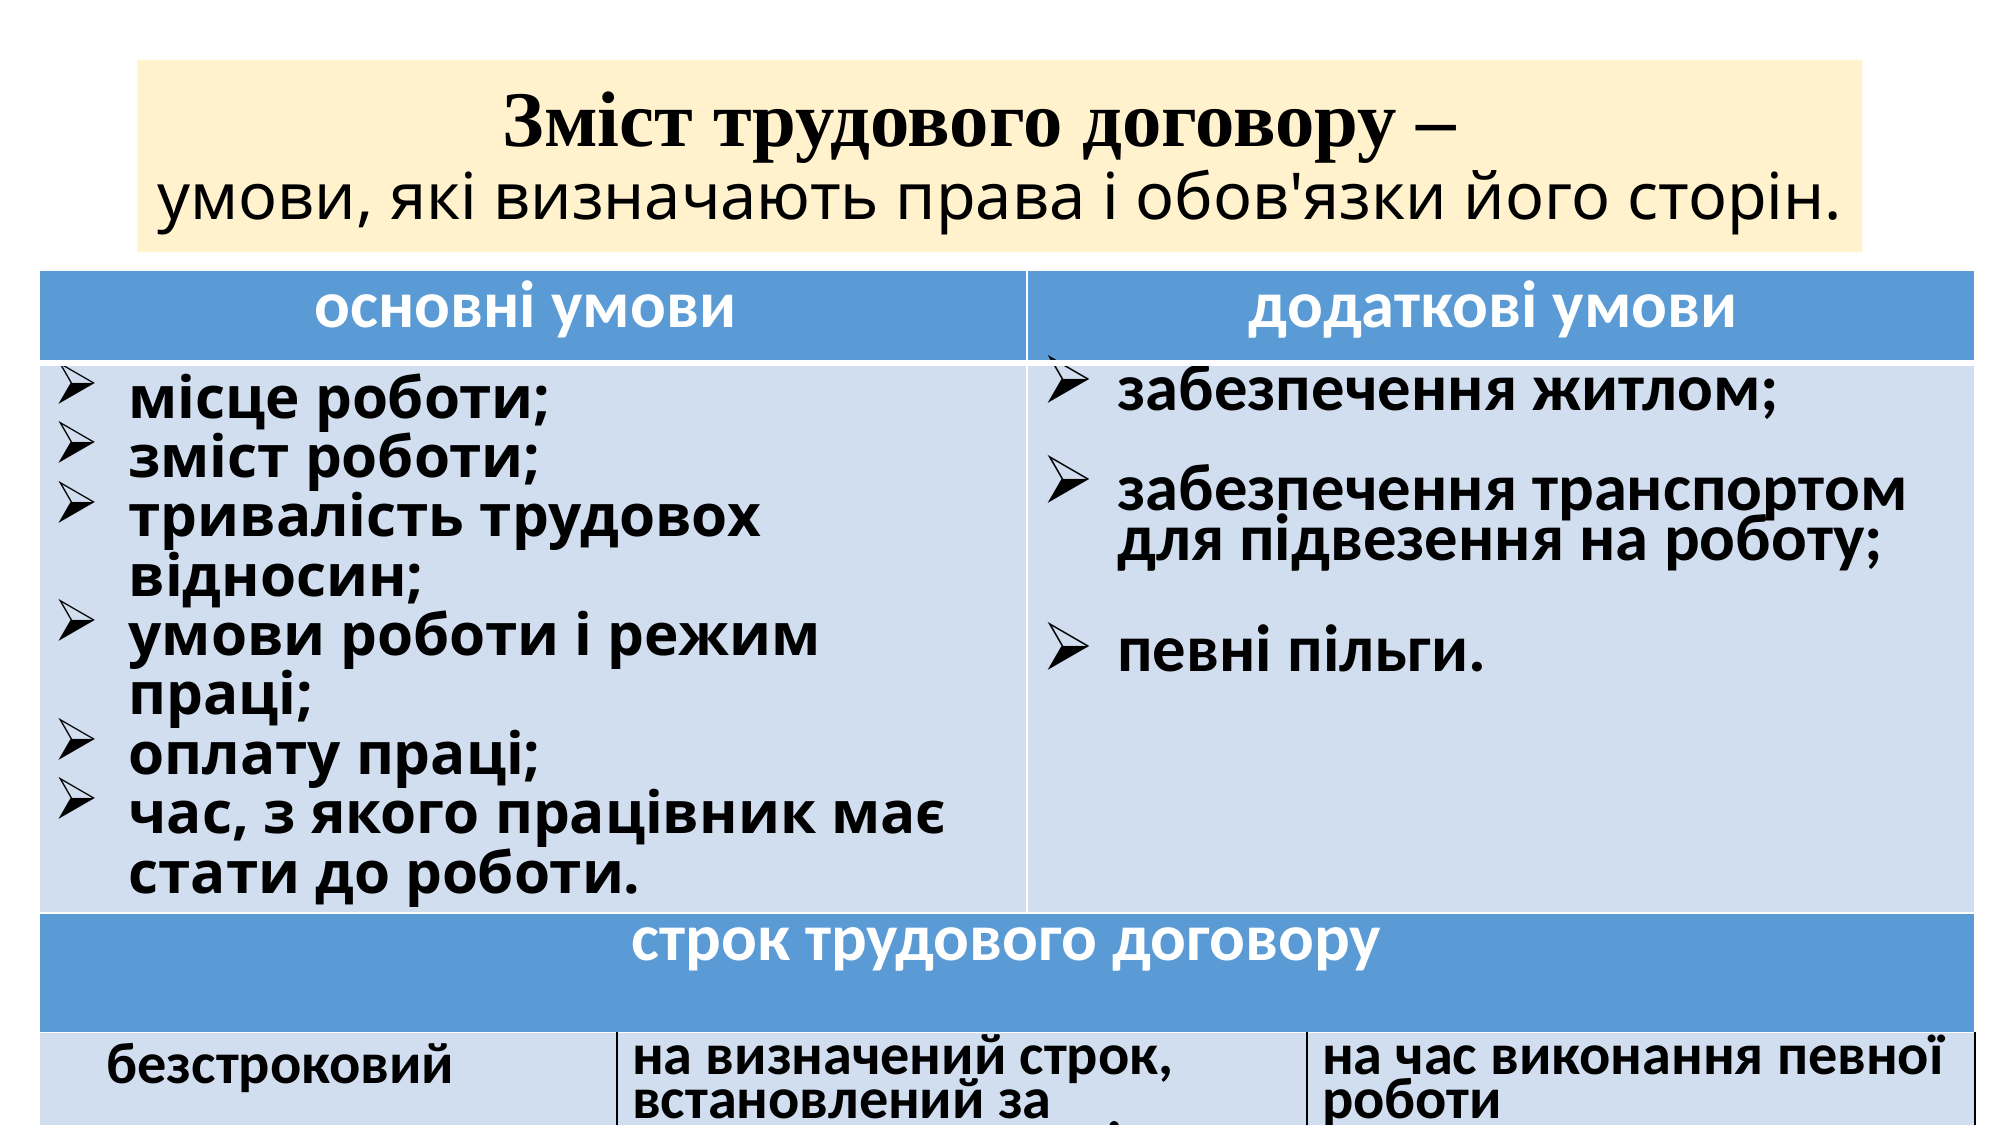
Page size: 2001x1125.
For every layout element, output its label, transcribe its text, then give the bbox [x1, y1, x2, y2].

table_cell на визначений строк, встановлений за погодженням сторін [618, 1033, 1306, 1125]
table_cell місце роботи; зміст роботи; тривалість трудовох відносин; умови роботи і режим праці; оплату праці; час, з якого працівник має стати до роботи. [40, 366, 1026, 912]
table_cell на час виконання певної роботи [1308, 1033, 1974, 1125]
title Зміст трудового договору – умови, які визначають права і обов'язки його сторін. [137, 59, 1863, 253]
table_header основні умови [40, 271, 1026, 360]
table_cell безстроковий [40, 1033, 616, 1125]
table_cell забезпечення житлом; забезпечення транспортом для підвезення на роботу; певні пільги. [1028, 366, 1974, 912]
table_cell строк трудового договору [40, 914, 1974, 1032]
table_header додаткові умови [1028, 271, 1974, 360]
